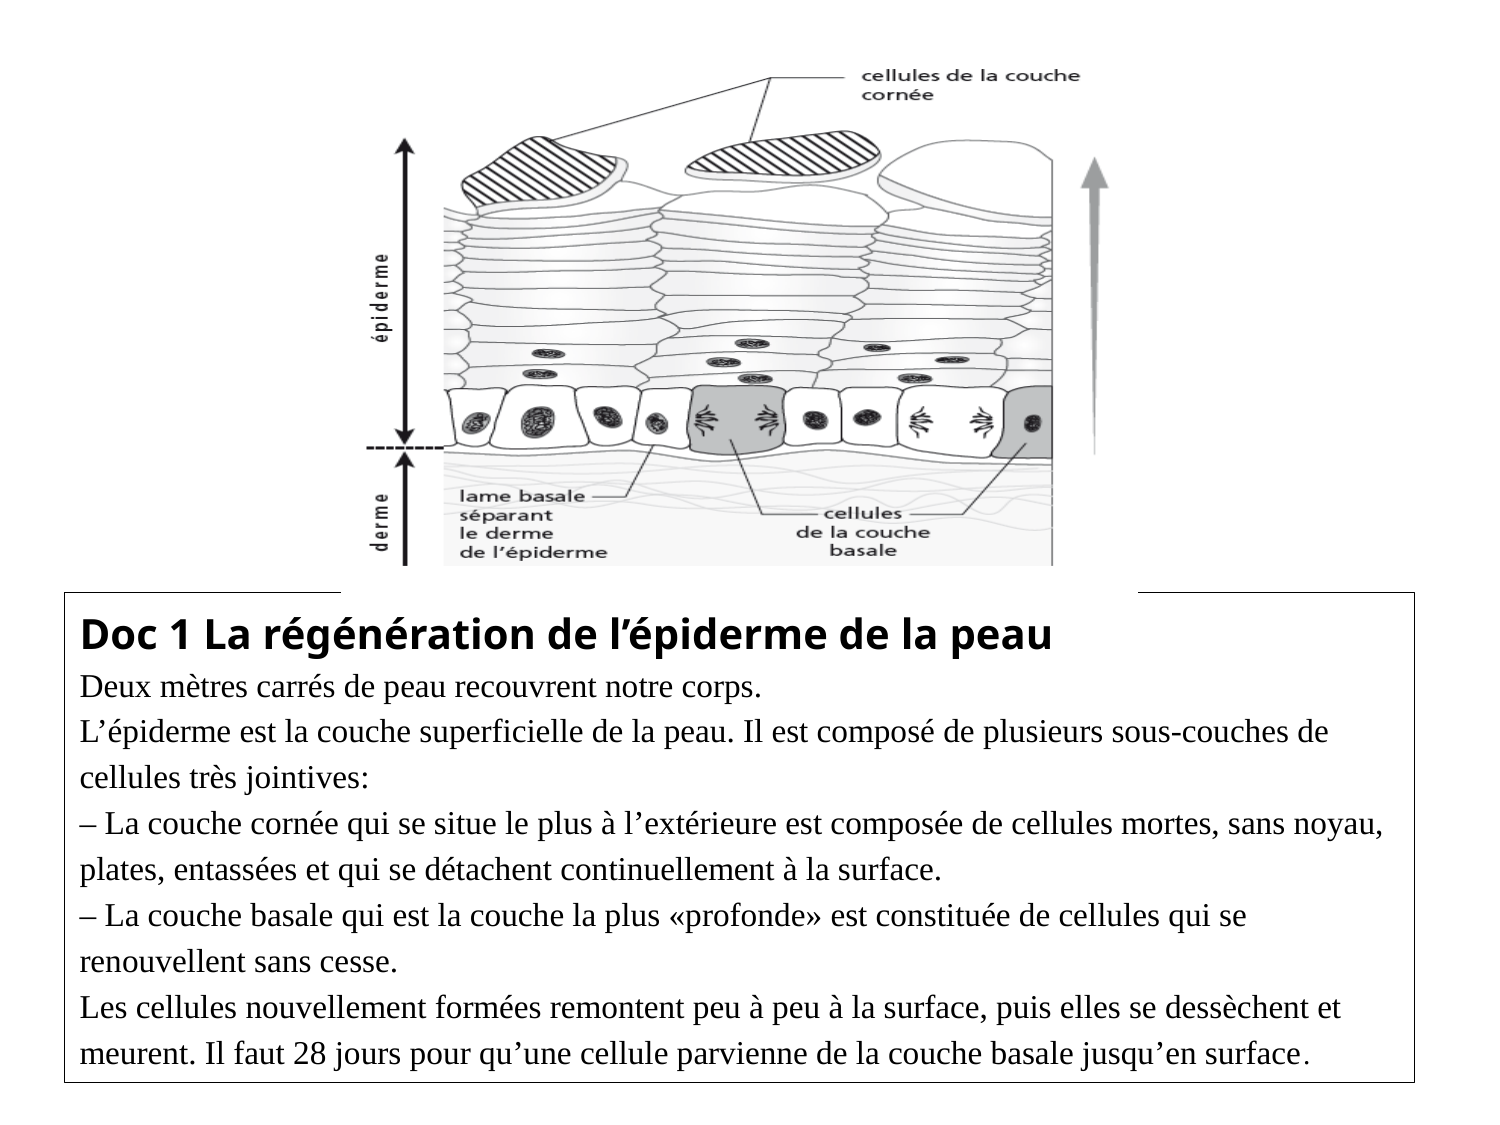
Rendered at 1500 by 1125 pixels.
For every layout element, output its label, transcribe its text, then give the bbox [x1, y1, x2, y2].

text_box Doc 1 La régénération de l’épiderme de la peau Deux mètres carrés de peau recouvrent notre corps. L’épiderme est la couche superficielle de la peau. Il est composé de plusieurs sous-couches de cellules très jointives: – La couche cornée qui se situe le plus à l’extérieure est composée de cellules mortes, sans noyau, plates, entassées et qui se détachent continuellement à la surface. – La couche basale qui est la couche la plus «profonde» est constituée de cellules qui se renouvellent sans cesse. Les cellules nouvellement formées remontent peu à peu à la surface, puis elles se dessèchent et meurent. Il faut 28 jours pour qu’une cellule parvienne de la couche basale jusqu’en surface. [64, 592, 1415, 1083]
picture [341, 61, 1139, 593]
